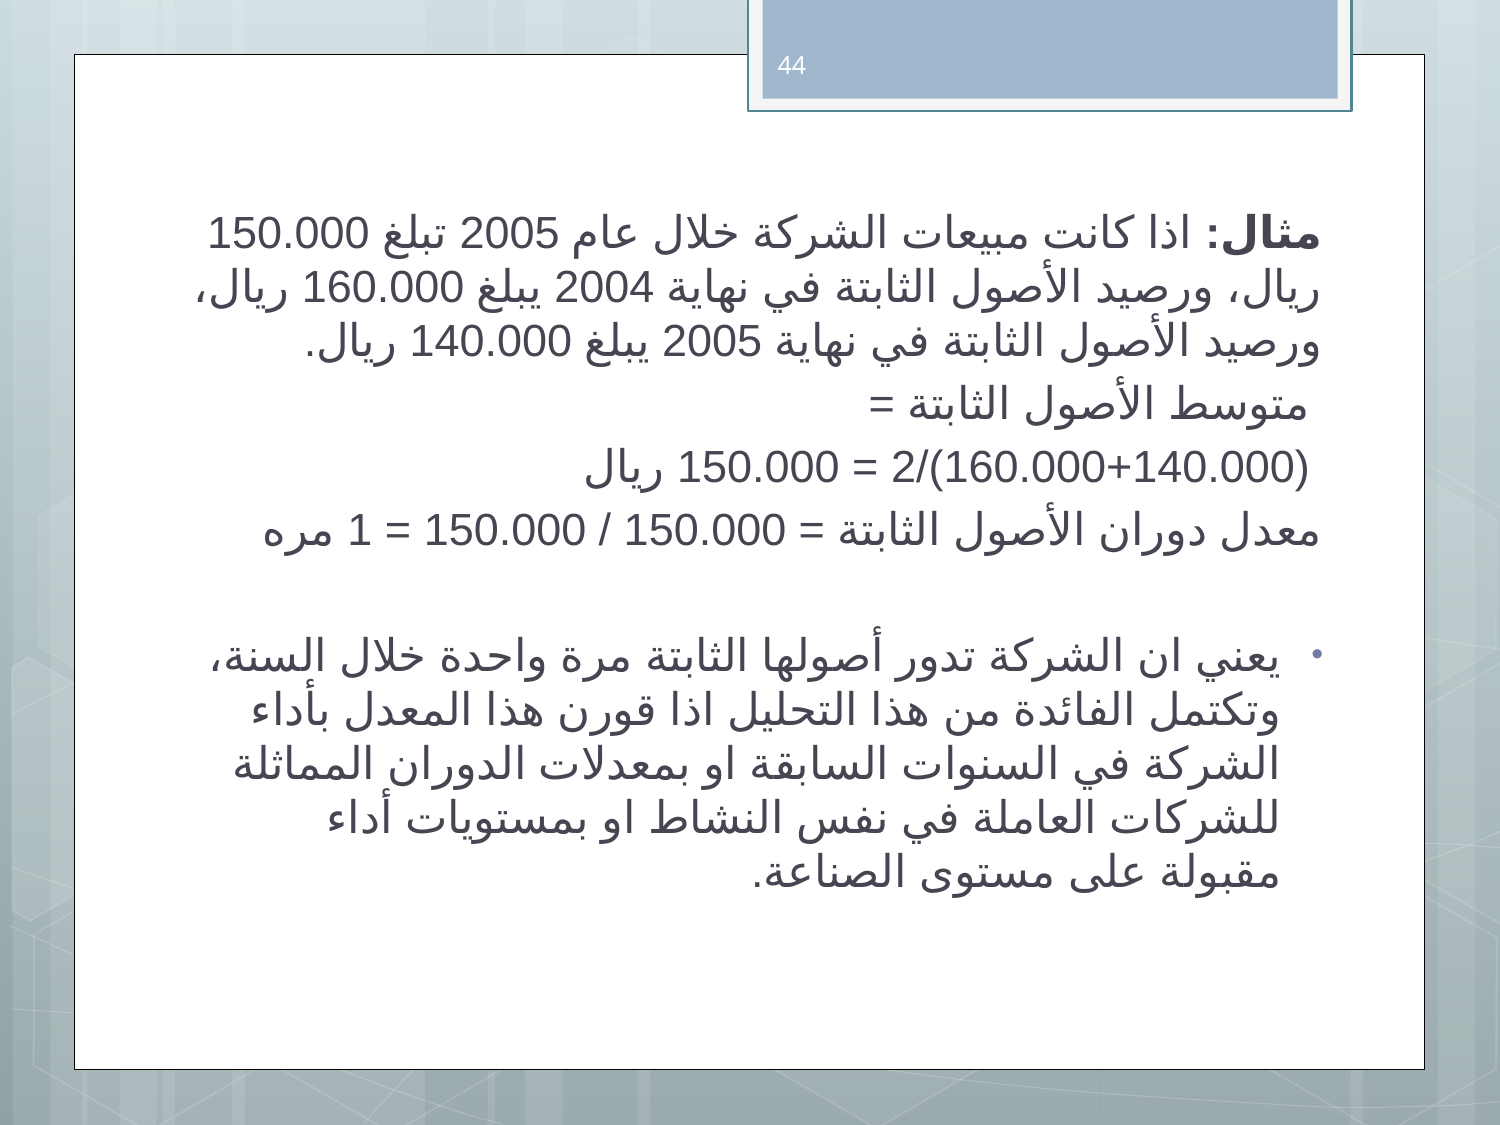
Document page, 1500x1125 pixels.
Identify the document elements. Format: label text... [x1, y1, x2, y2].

slide_number 44 [762, 36, 982, 97]
list مثال: اذا كانت مبيعات الشركة خلال عام 2005 تبلغ 150.000 ريال، ورصيد الأصول الثابتة في نهاية 2004 يبلغ 160.000 ريال، ورصيد الأصول الثابتة في نهاية 2005 يبلغ 140.000 ريال. متوسط الأصول الثابتة = (160.000+140.000)/2 = 150.000 ريال معدل دوران الأصول الثابتة = 150.000 / 150.000 = 1 مره يعني ان الشركة تدور أصولها الثابتة مرة واحدة خلال السنة، وتكتمل الفائدة من هذا التحليل اذا قورن هذا المعدل بأداء الشركة في السنوات السابقة او بمعدلات الدوران المماثلة للشركات العاملة في نفس النشاط او بمستويات أداء مقبولة على مستوى الصناعة. [177, 196, 1348, 965]
